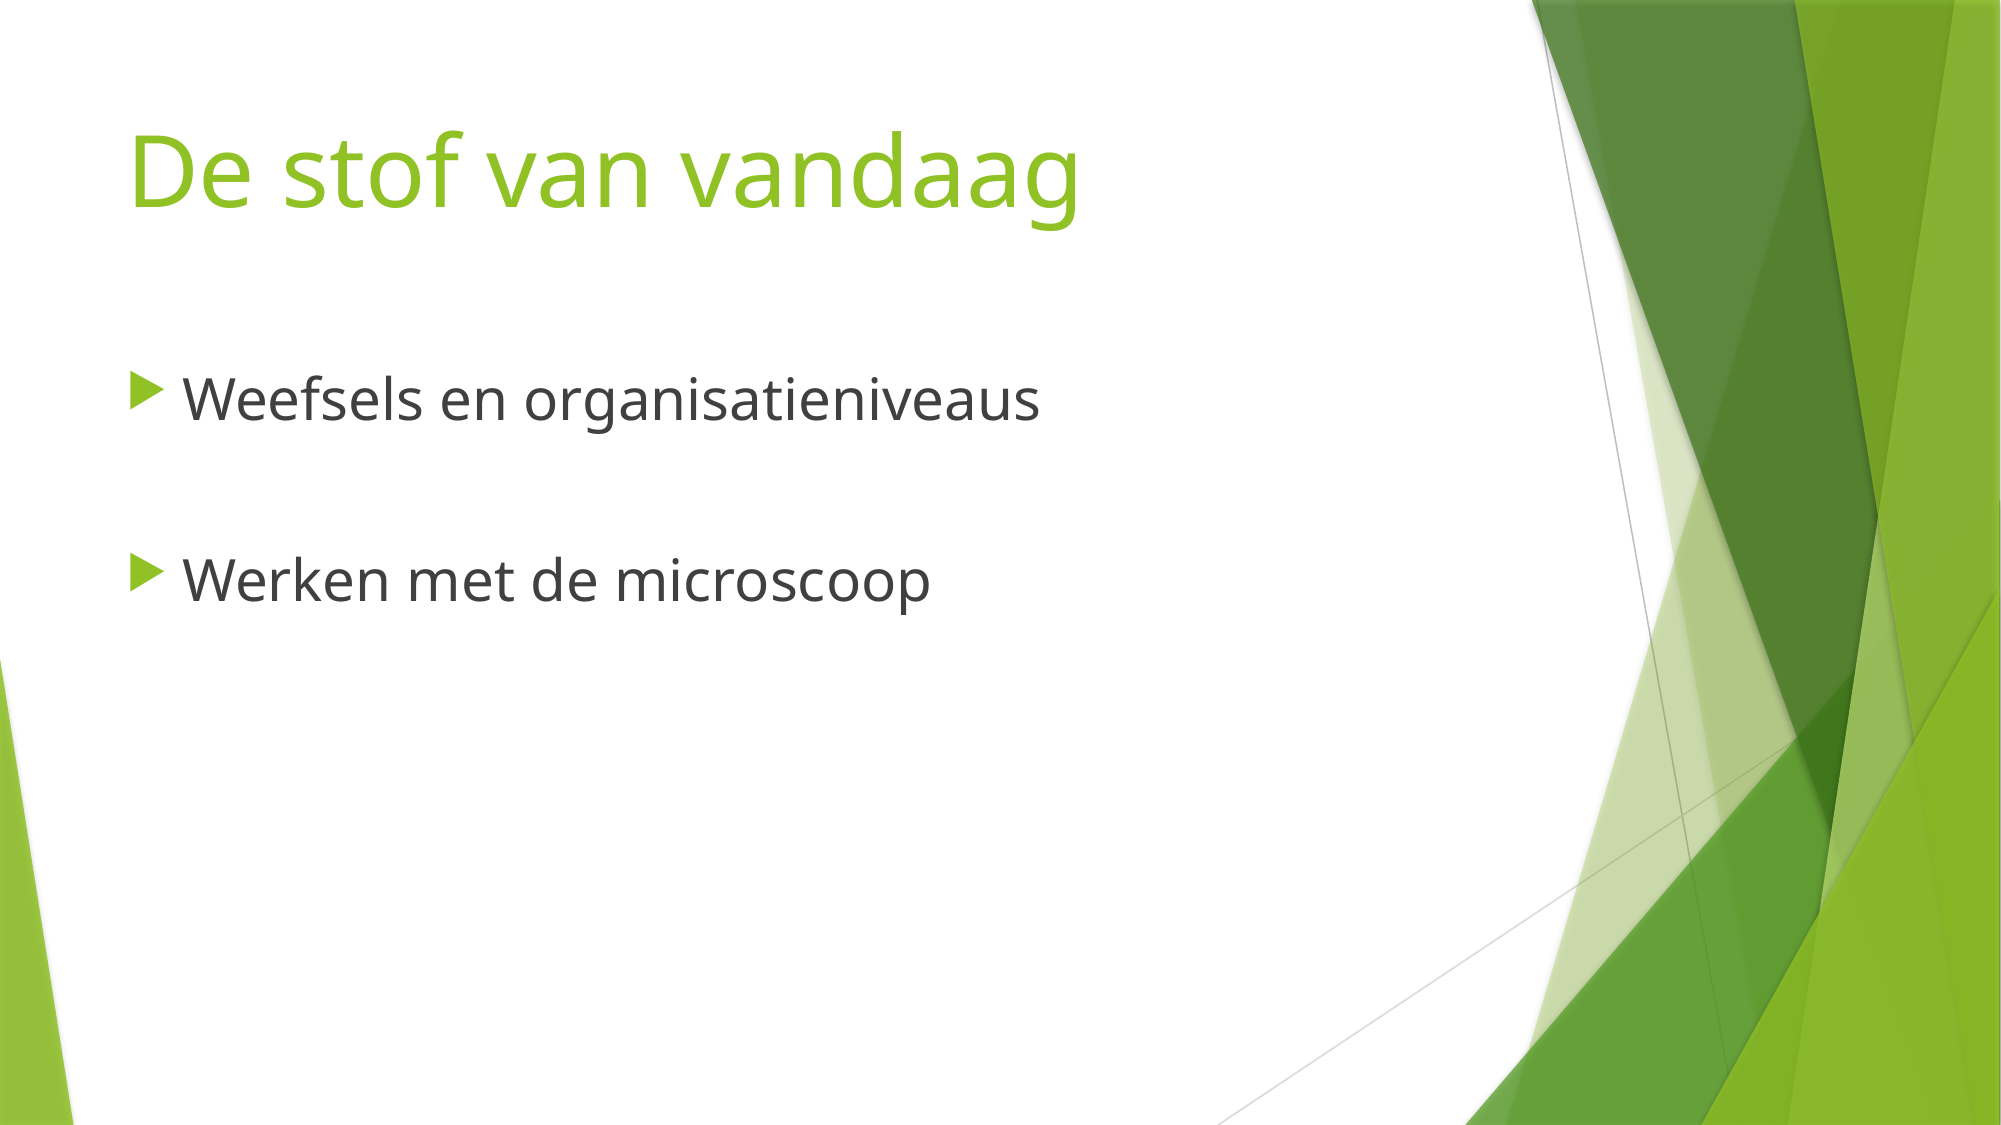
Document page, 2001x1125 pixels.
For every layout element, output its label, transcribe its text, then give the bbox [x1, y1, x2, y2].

list Weefsels en organisatieniveaus Werken met de microscoop [111, 354, 1522, 992]
title De stof van vandaag [111, 99, 1522, 317]
